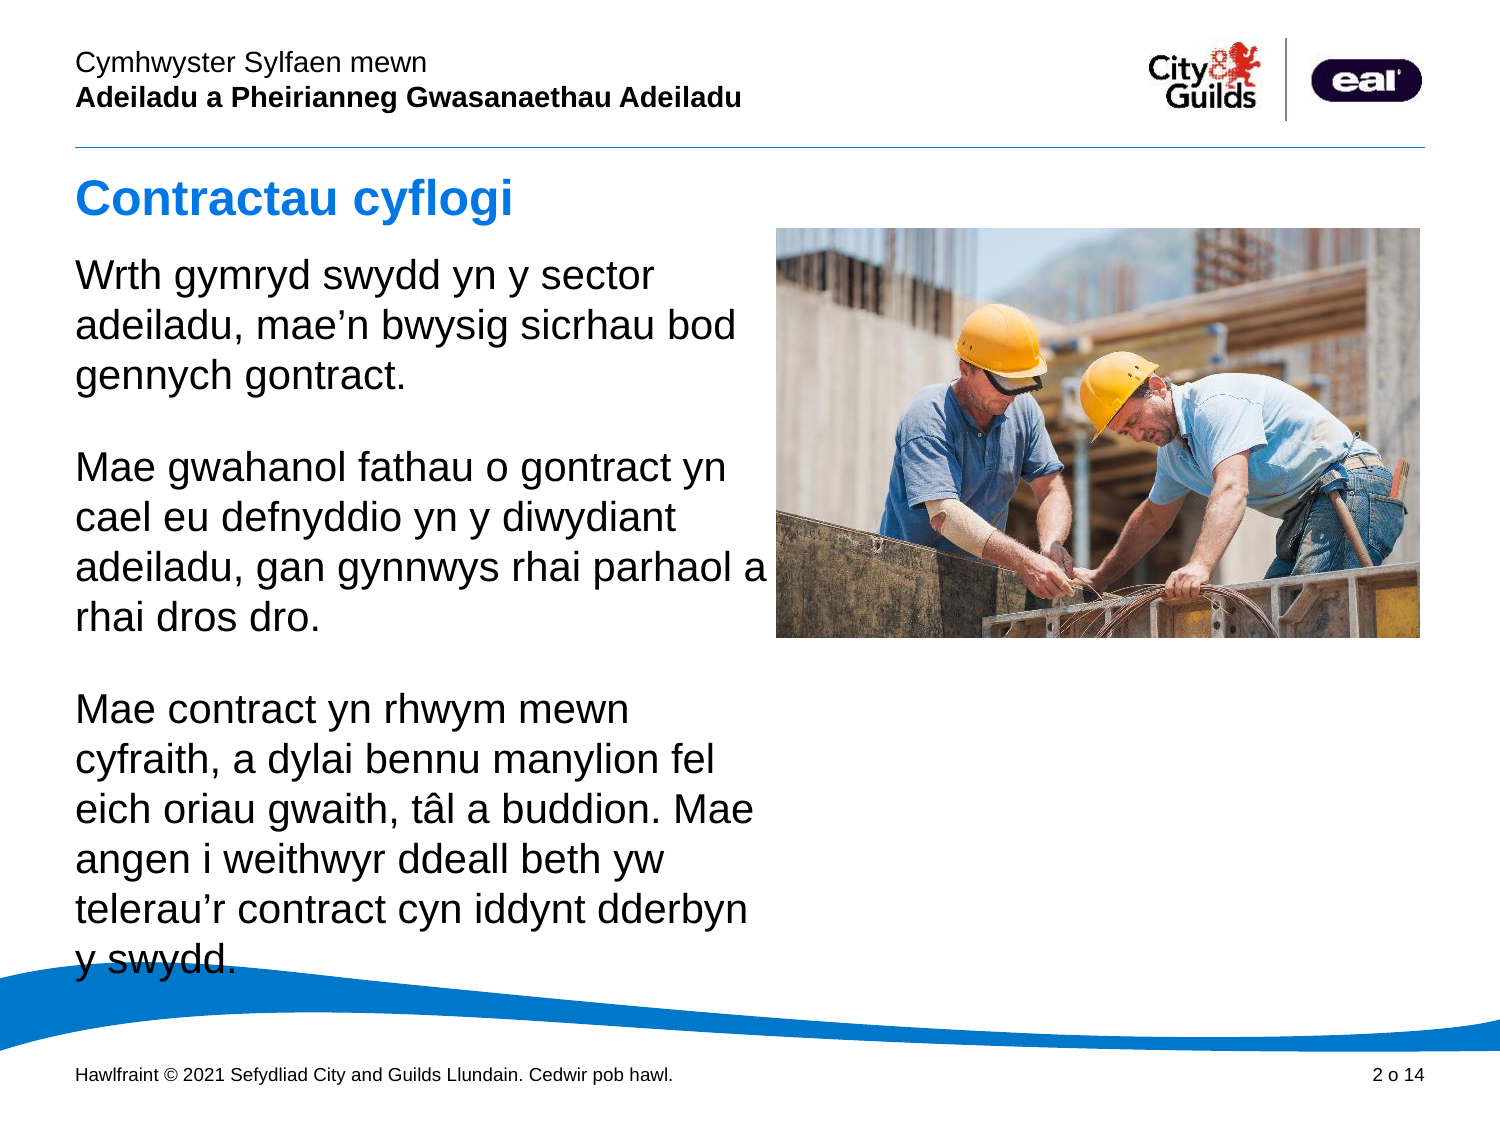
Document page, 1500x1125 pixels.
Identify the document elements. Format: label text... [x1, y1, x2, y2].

title Contractau cyflogi [74, 165, 1426, 229]
list Wrth gymryd swydd yn y sector adeiladu, mae’n bwysig sicrhau bod gennych gontract. Mae gwahanol fathau o gontract yn cael eu defnyddio yn y diwydiant adeiladu, gan gynnwys rhai parhaol a rhai dros dro. Mae contract yn rhwym mewn cyfraith, a dylai bennu manylion fel eich oriau gwaith, tâl a buddion. Mae angen i weithwyr ddeall beth yw telerau’r contract cyn iddynt dderbyn y swydd. [74, 247, 771, 977]
picture [775, 227, 1420, 639]
picture [1149, 38, 1422, 121]
